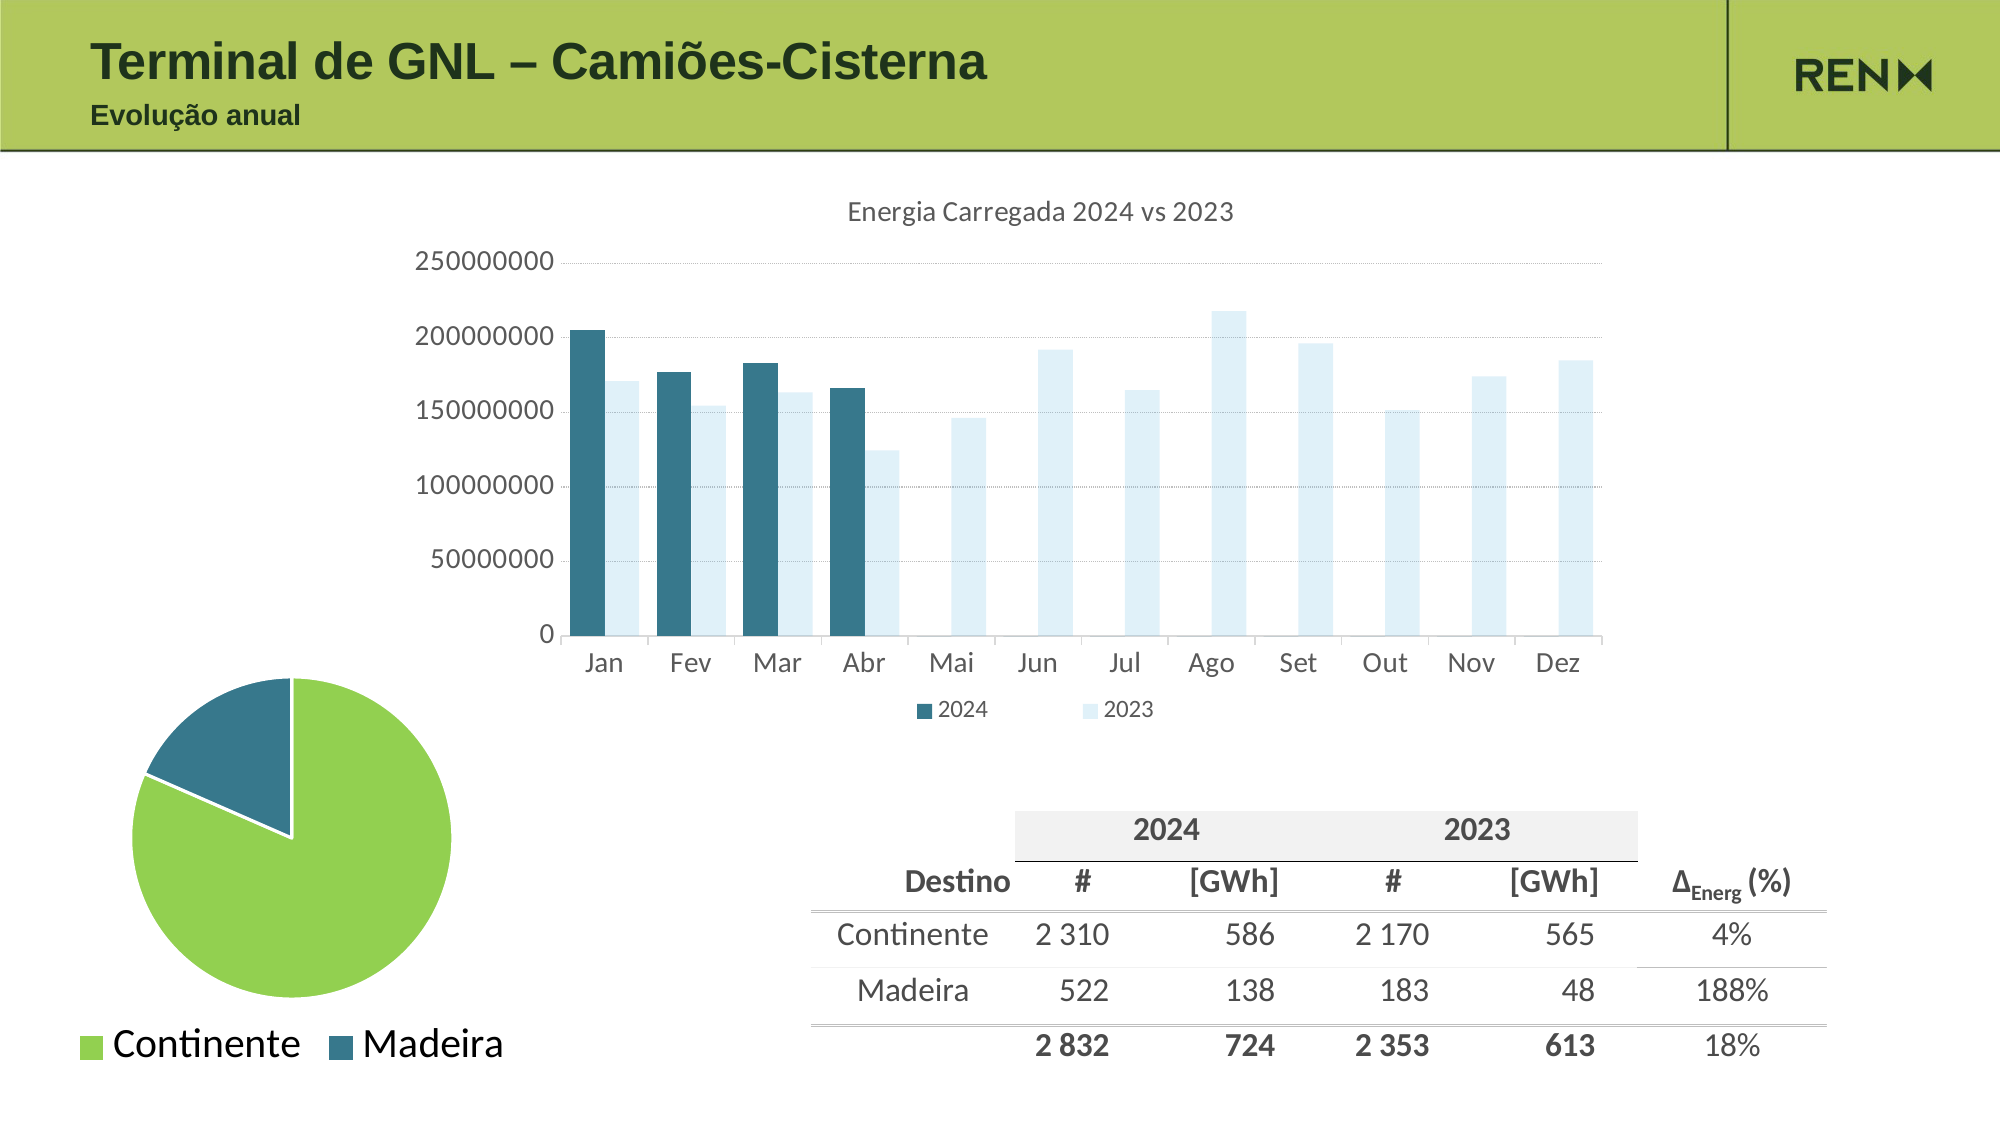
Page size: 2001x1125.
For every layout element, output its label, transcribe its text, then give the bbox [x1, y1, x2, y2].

picture [0, 0, 2000, 1125]
text_box Terminal de GNL – Camiões-Cisterna [88, 25, 1630, 90]
text_box Evolução anual [88, 94, 1630, 131]
chart [0, 177, 1630, 1078]
